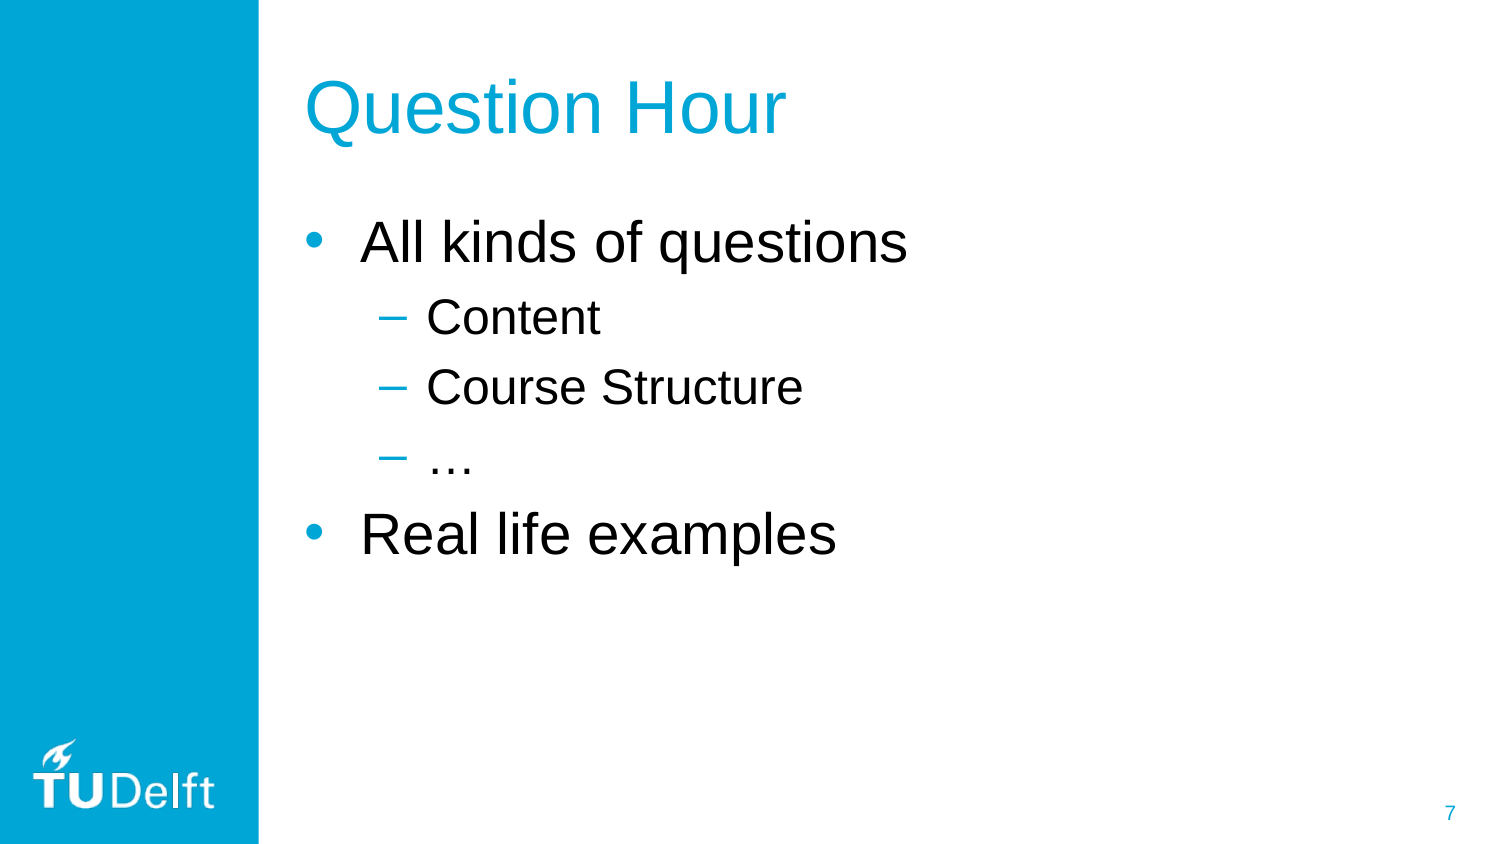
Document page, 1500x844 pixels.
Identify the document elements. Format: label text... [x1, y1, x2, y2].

list All kinds of questions Content Course Structure … Real life examples [289, 196, 1455, 769]
title Question Hour [289, 33, 1455, 175]
